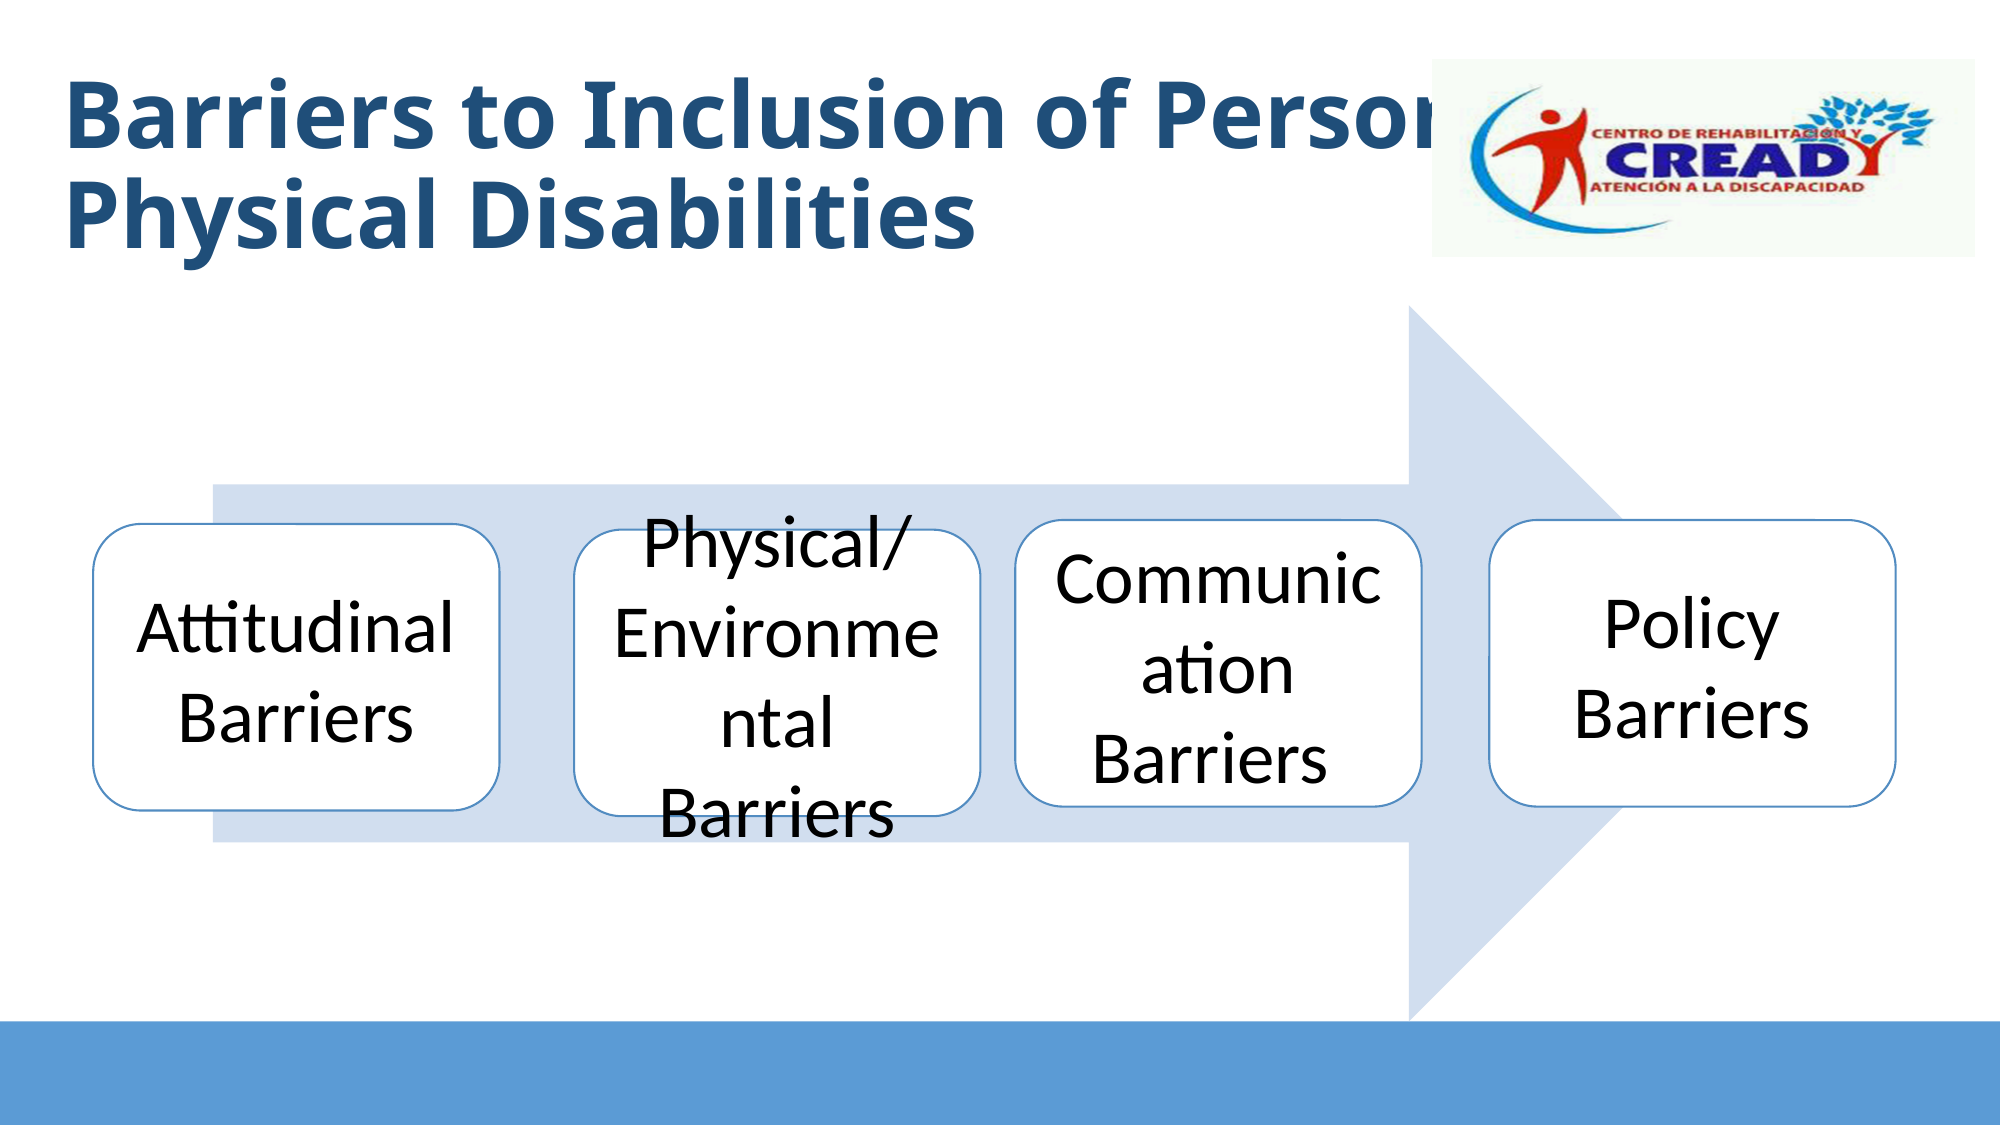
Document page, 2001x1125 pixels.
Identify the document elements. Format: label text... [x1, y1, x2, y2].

title Barriers to Inclusion of Persons with Physical Disabilities [47, 59, 1772, 278]
text_box [0, 1021, 2000, 1125]
picture [1432, 59, 1975, 257]
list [67, 305, 1896, 1022]
